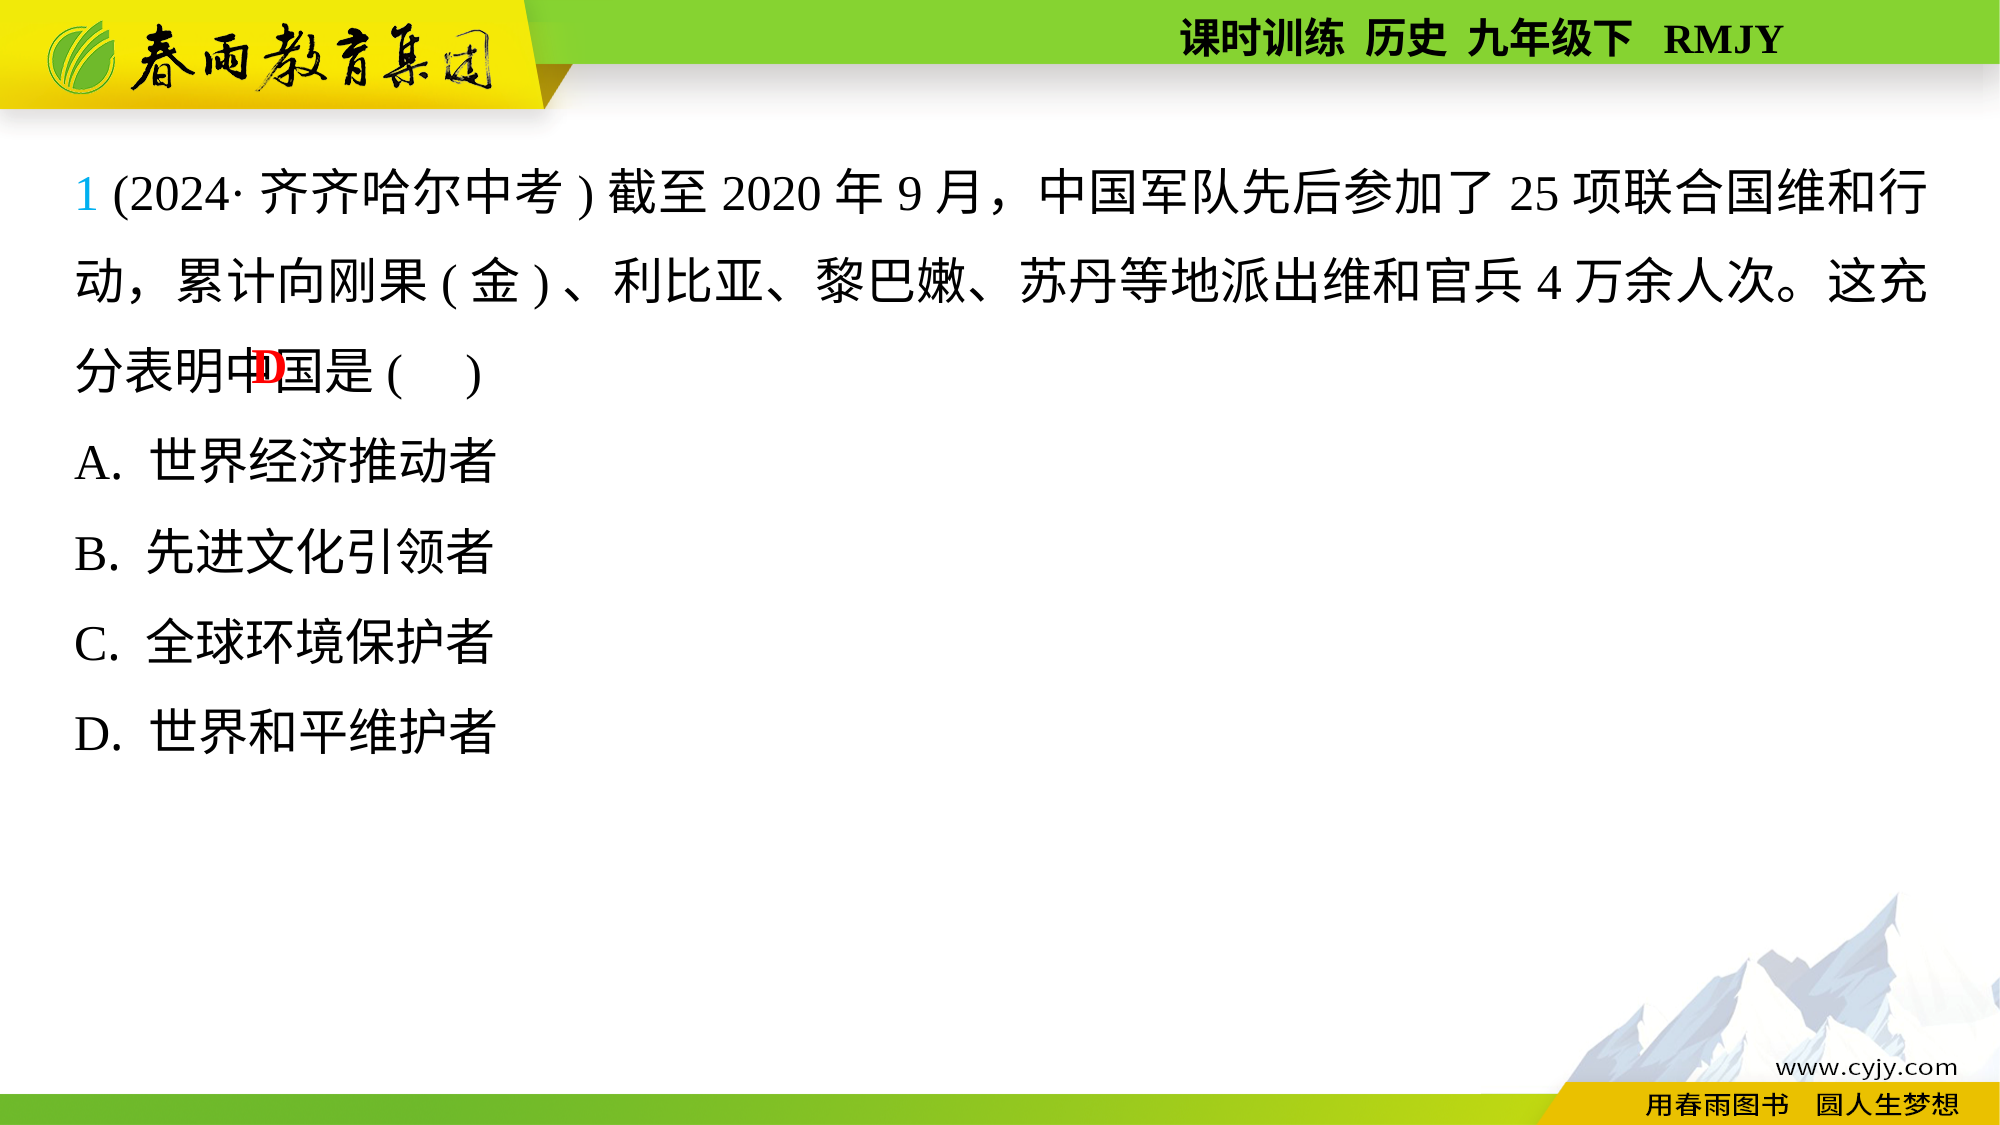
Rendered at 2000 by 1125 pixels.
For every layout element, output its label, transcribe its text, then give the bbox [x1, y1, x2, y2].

list 1 (2024·齐齐哈尔中考)截至2020年9月，中国军队先后参加了25项联合国维和行动，累计向刚果(金)、利比亚、黎巴嫩、苏丹等地派出维和官兵4万余人次。这充分表明中国是( ) A. 世界经济推动者 B. 先进文化引领者 C. 全球环境保护者 D. 世界和平维护者 [59, 122, 1944, 774]
text_box D [236, 326, 303, 401]
picture [0, 0, 2000, 1125]
